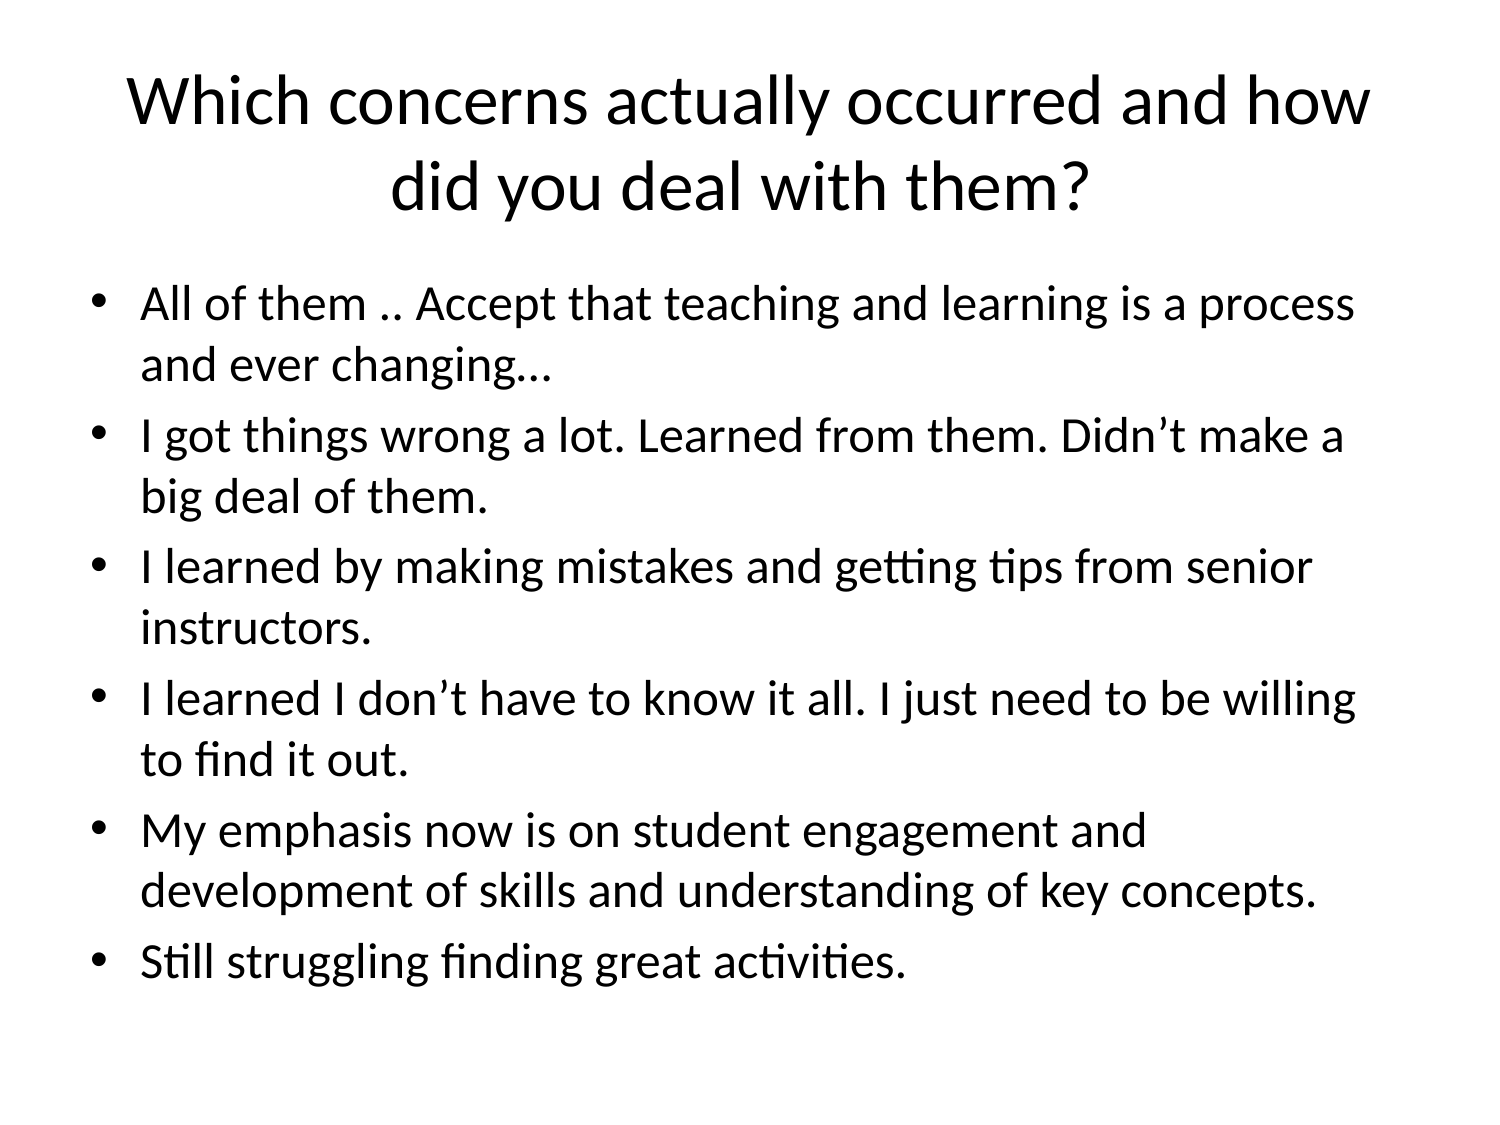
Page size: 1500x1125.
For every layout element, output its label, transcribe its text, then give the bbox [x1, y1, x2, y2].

list All of them .. Accept that teaching and learning is a process and ever changing… I got things wrong a lot. Learned from them. Didn’t make a big deal of them. I learned by making mistakes and getting tips from senior instructors. I learned I don’t have to know it all. I just need to be willing to find it out. My emphasis now is on student engagement and development of skills and understanding of key concepts. Still struggling finding great activities. [75, 262, 1425, 1005]
title Which concerns actually occurred and how did you deal with them? [75, 45, 1425, 233]
